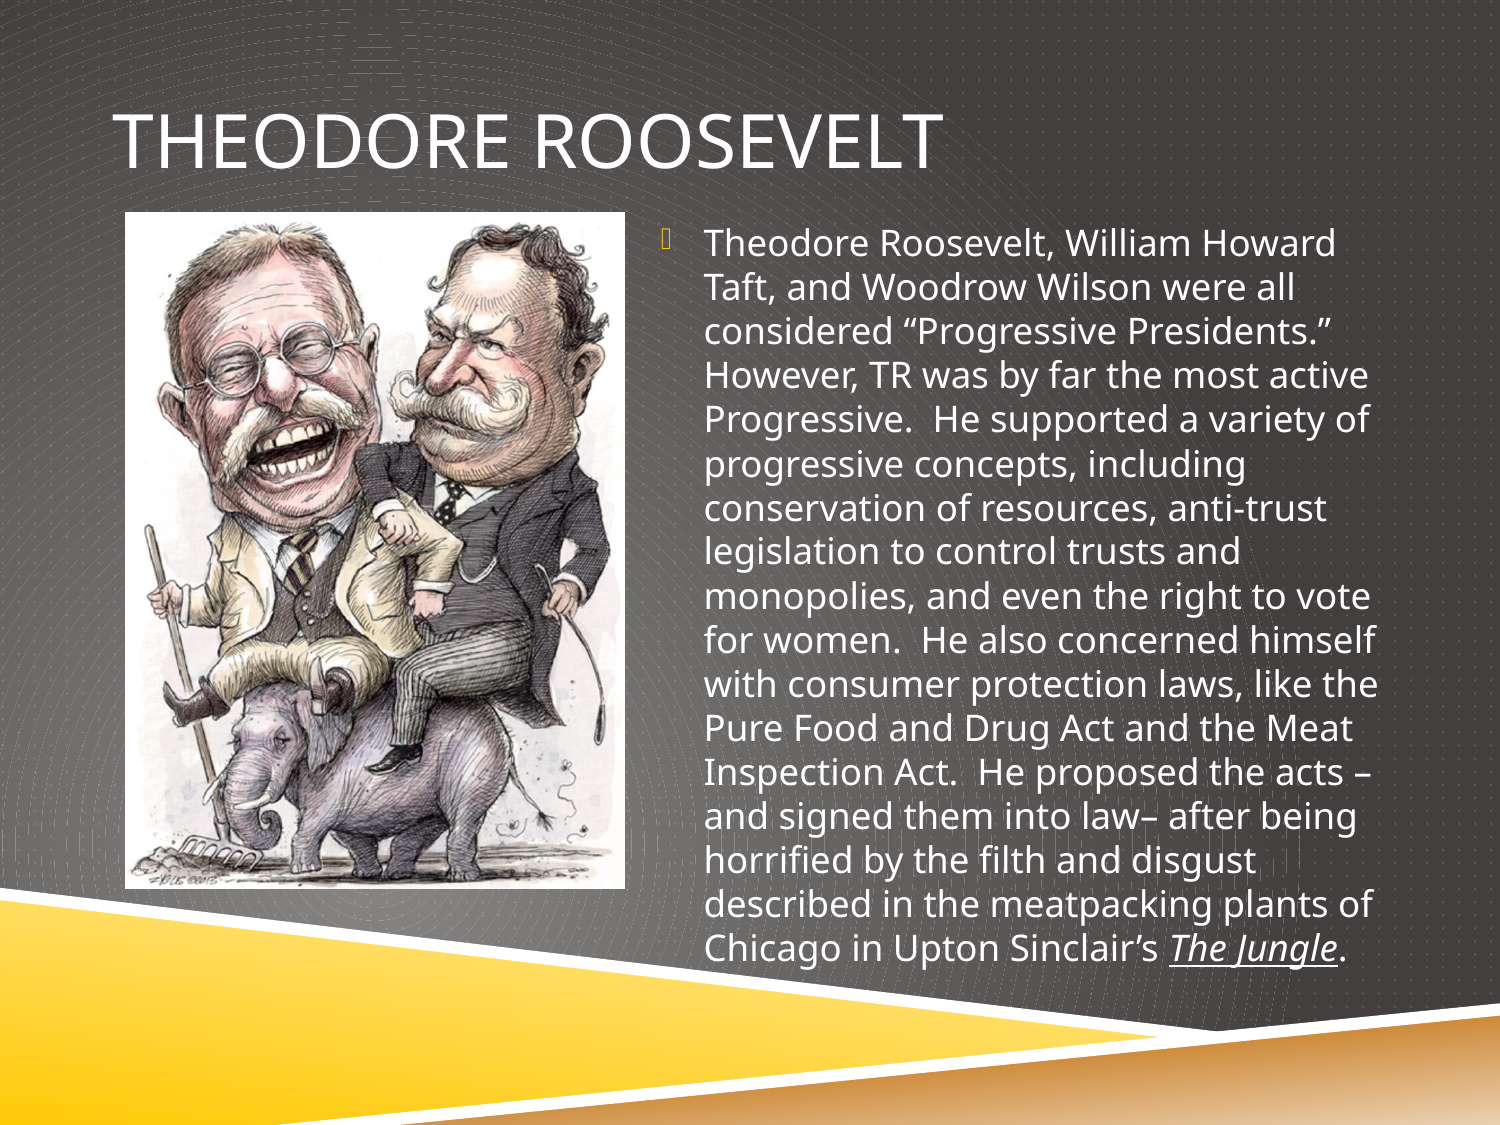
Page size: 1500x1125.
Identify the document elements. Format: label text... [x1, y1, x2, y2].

list Theodore Roosevelt, William Howard Taft, and Woodrow Wilson were all considered “Progressive Presidents.” However, TR was by far the most active Progressive. He supported a variety of progressive concepts, including conservation of resources, anti-trust legislation to control trusts and monopolies, and even the right to vote for women. He also concerned himself with consumer protection laws, like the Pure Food and Drug Act and the Meat Inspection Act. He proposed the acts – and signed them into law– after being horrified by the filth and disgust described in the meatpacking plants of Chicago in Upton Sinclair’s The Jungle. [650, 212, 1388, 988]
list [124, 212, 626, 889]
title Theodore roosevelt [112, 45, 1388, 233]
